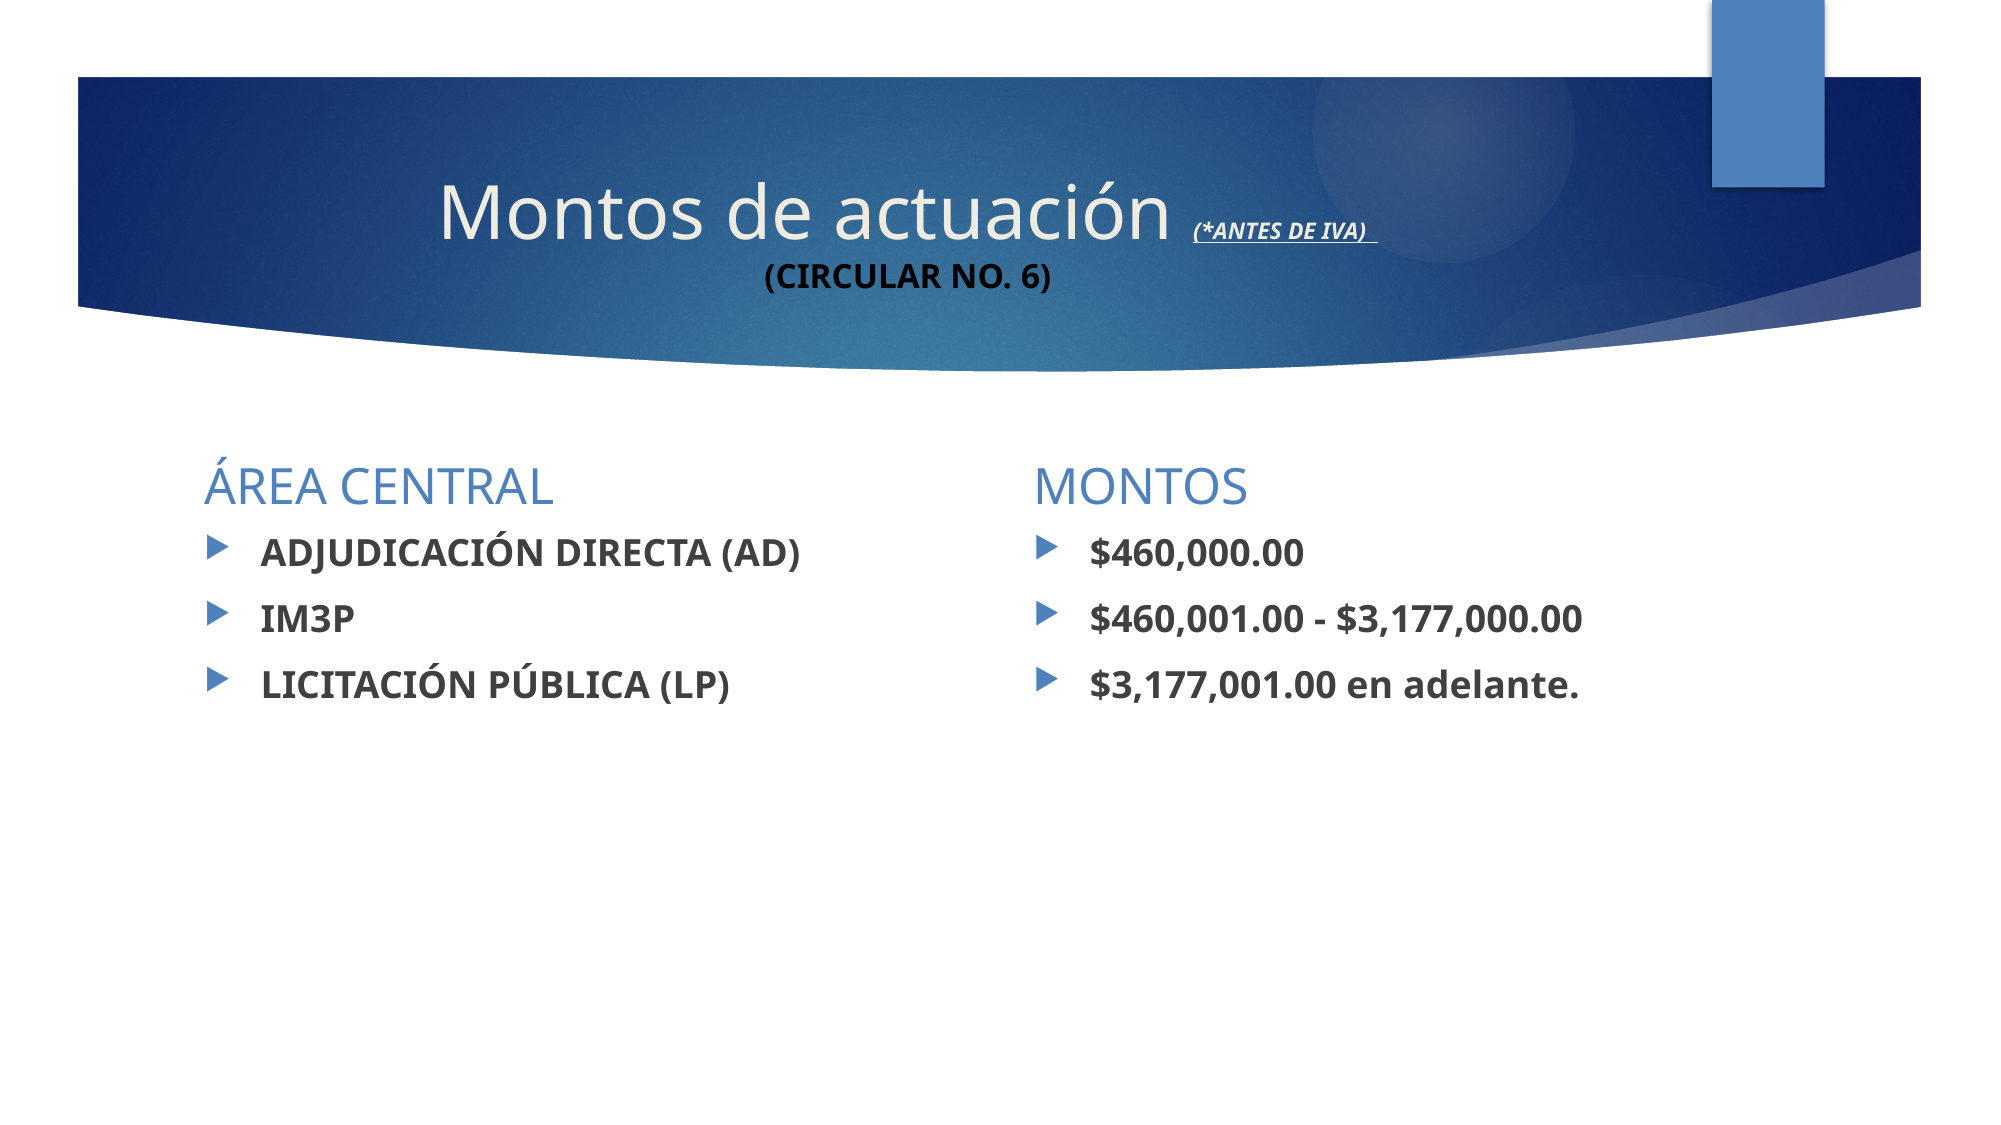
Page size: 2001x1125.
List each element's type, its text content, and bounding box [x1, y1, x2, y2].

title Montos de actuación (*ANTES DE IVA) (CIRCULAR NO. 6) [189, 159, 1627, 300]
list ADJUDICACIÓN DIRECTA (AD) IM3P LICITACIÓN PÚBLICA (LP) [189, 521, 981, 988]
list $460,000.00 $460,001.00 - $3,177,000.00 $3,177,001.00 en adelante. [1018, 521, 1810, 988]
list ÁREA CENTRAL [189, 427, 981, 521]
list MONTOS [1018, 427, 1810, 521]
